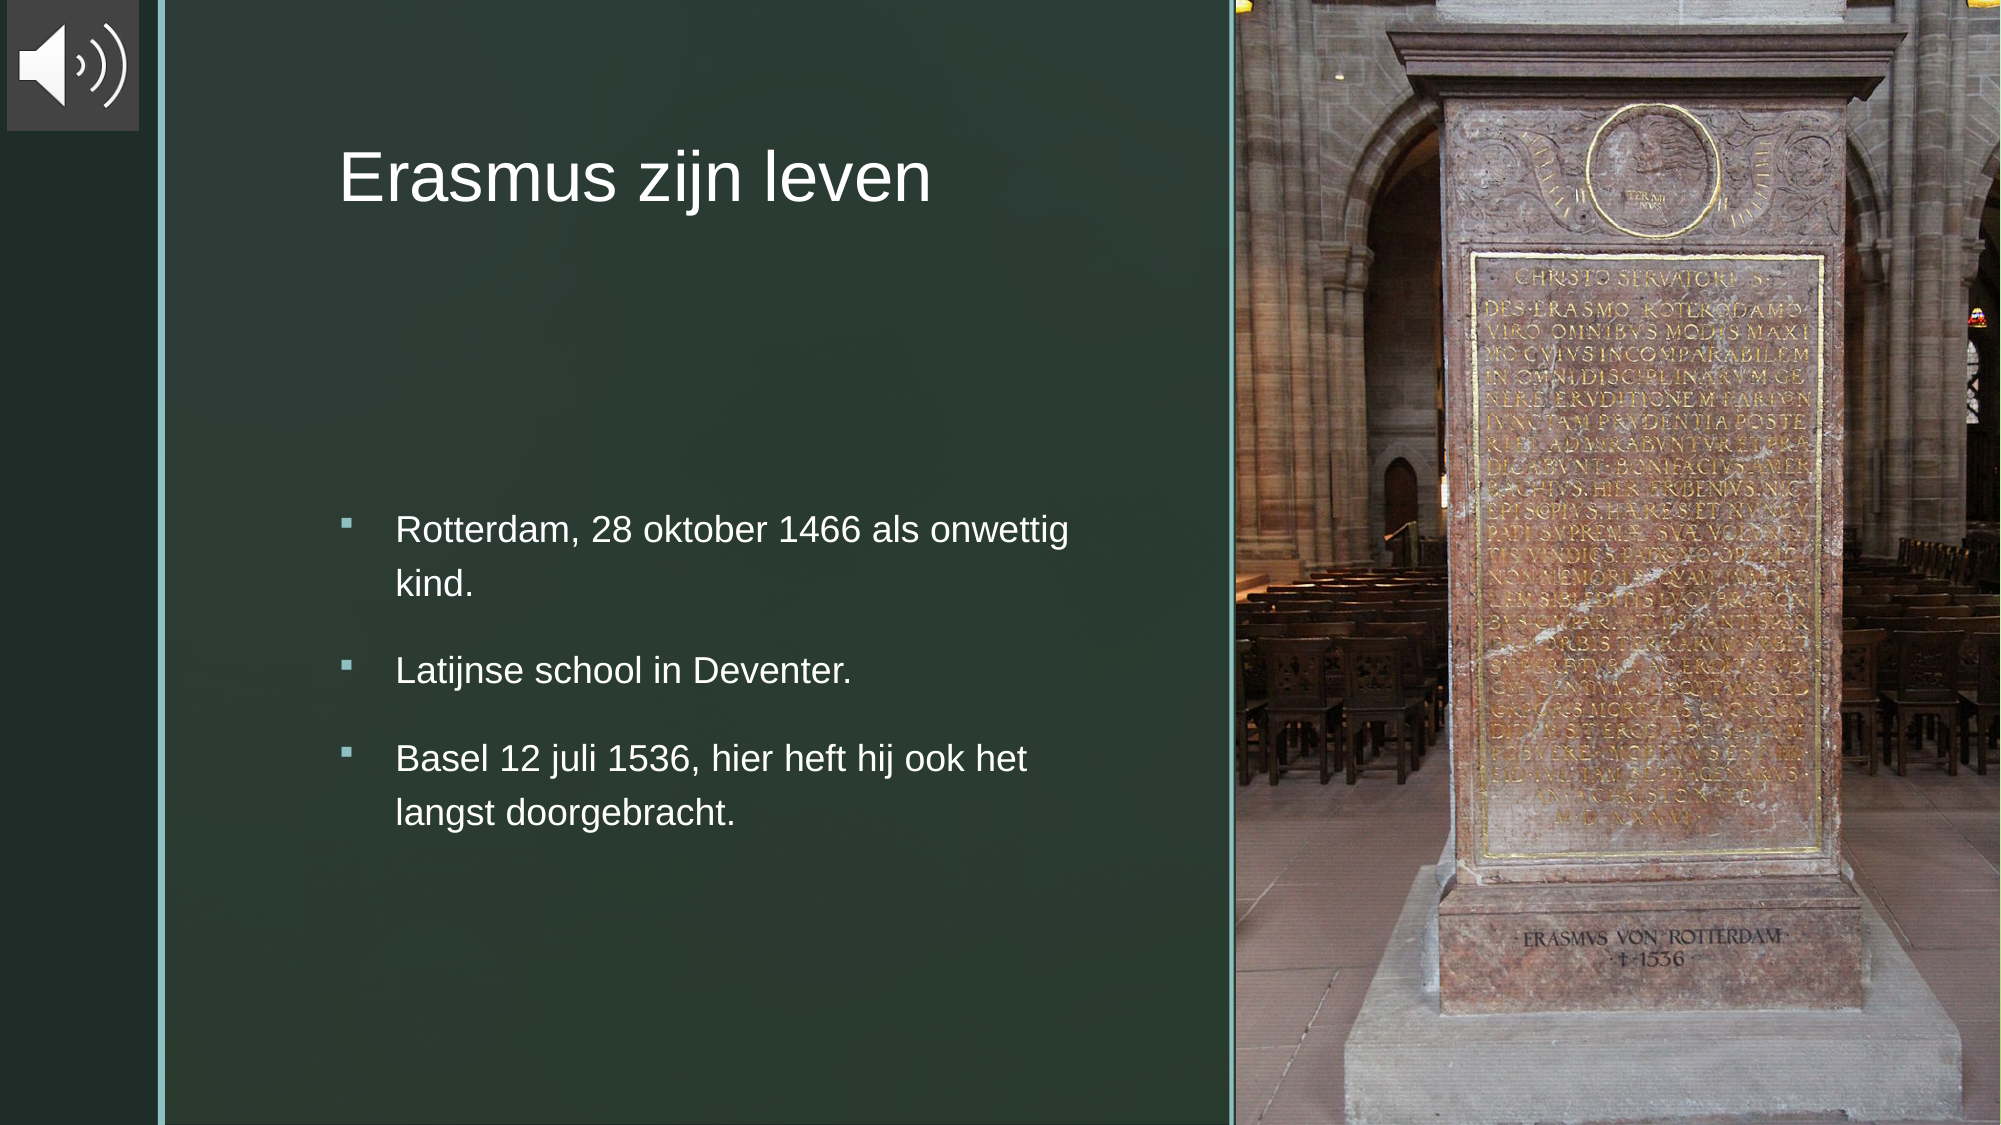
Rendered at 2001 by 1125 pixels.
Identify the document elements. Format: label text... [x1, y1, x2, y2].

picture [6, 0, 140, 133]
text_box [1228, 0, 1235, 1125]
list Rotterdam, 28 oktober 1466 als onwettig kind. Latijnse school in Deventer. Basel 12 juli 1536, hier heft hij ook het langst doorgebracht. [323, 336, 1128, 993]
picture [1235, 0, 2001, 1125]
title Erasmus zijn leven [323, 132, 1142, 310]
text_box [0, 0, 156, 1125]
text_box [156, 0, 164, 1125]
text_box [164, 0, 1228, 1125]
